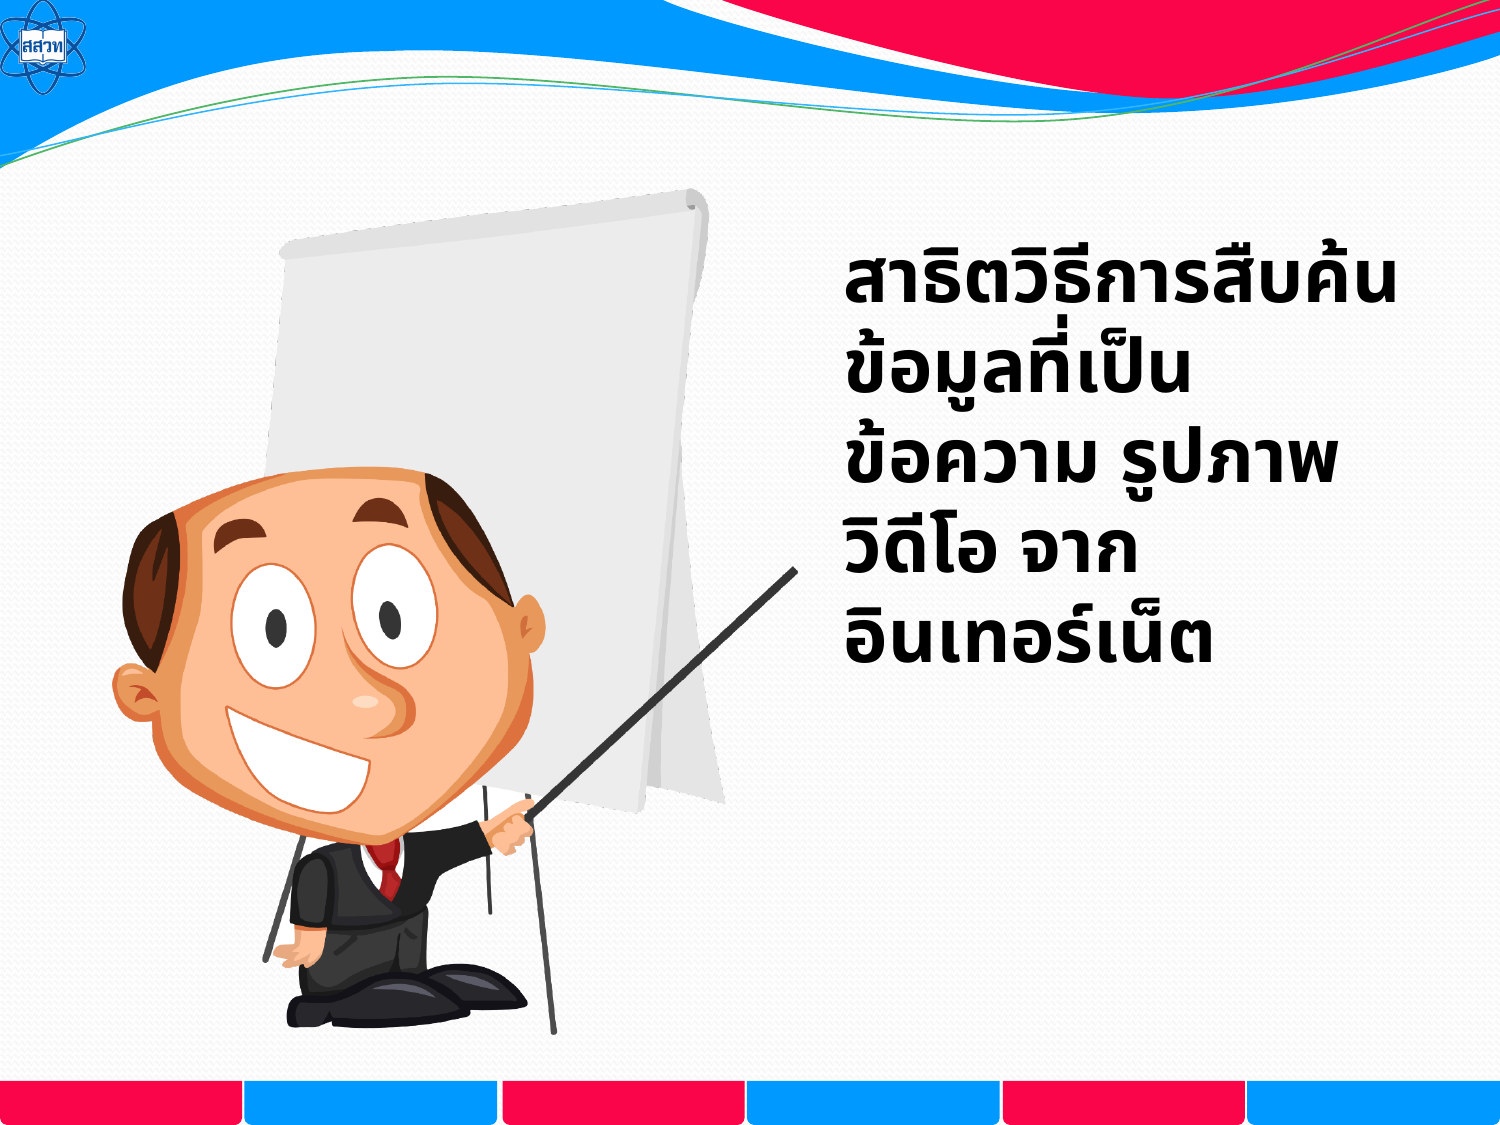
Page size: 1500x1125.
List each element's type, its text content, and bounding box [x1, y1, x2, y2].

picture [0, 0, 86, 95]
text_box สาธิตวิธีการสืบค้นข้อมูลที่เป็น ข้อความ รูปภาพ วิดีโอ จากอินเทอร์เน็ต [803, 219, 1430, 685]
picture [111, 188, 798, 1036]
